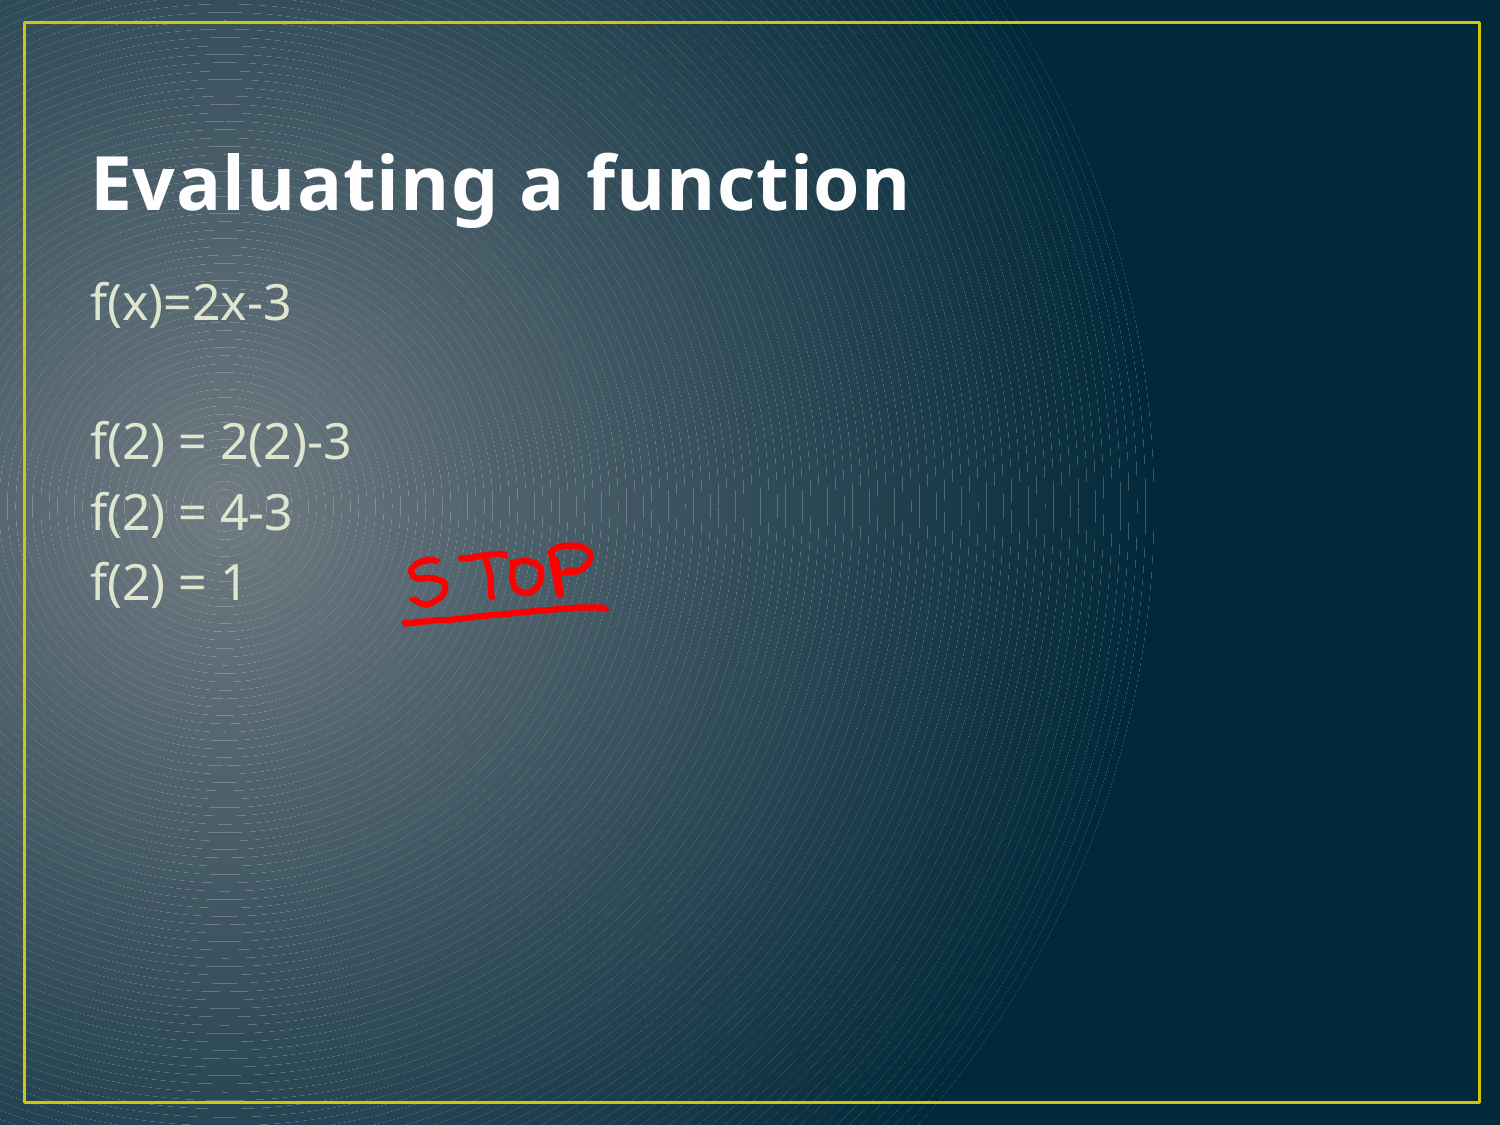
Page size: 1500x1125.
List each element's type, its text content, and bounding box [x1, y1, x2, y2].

list f(x)=2x-3 f(2) = 2(2)-3 f(2) = 4-3 f(2) = 1 [75, 262, 1425, 1005]
title Evaluating a function [75, 45, 1425, 233]
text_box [402, 545, 607, 625]
